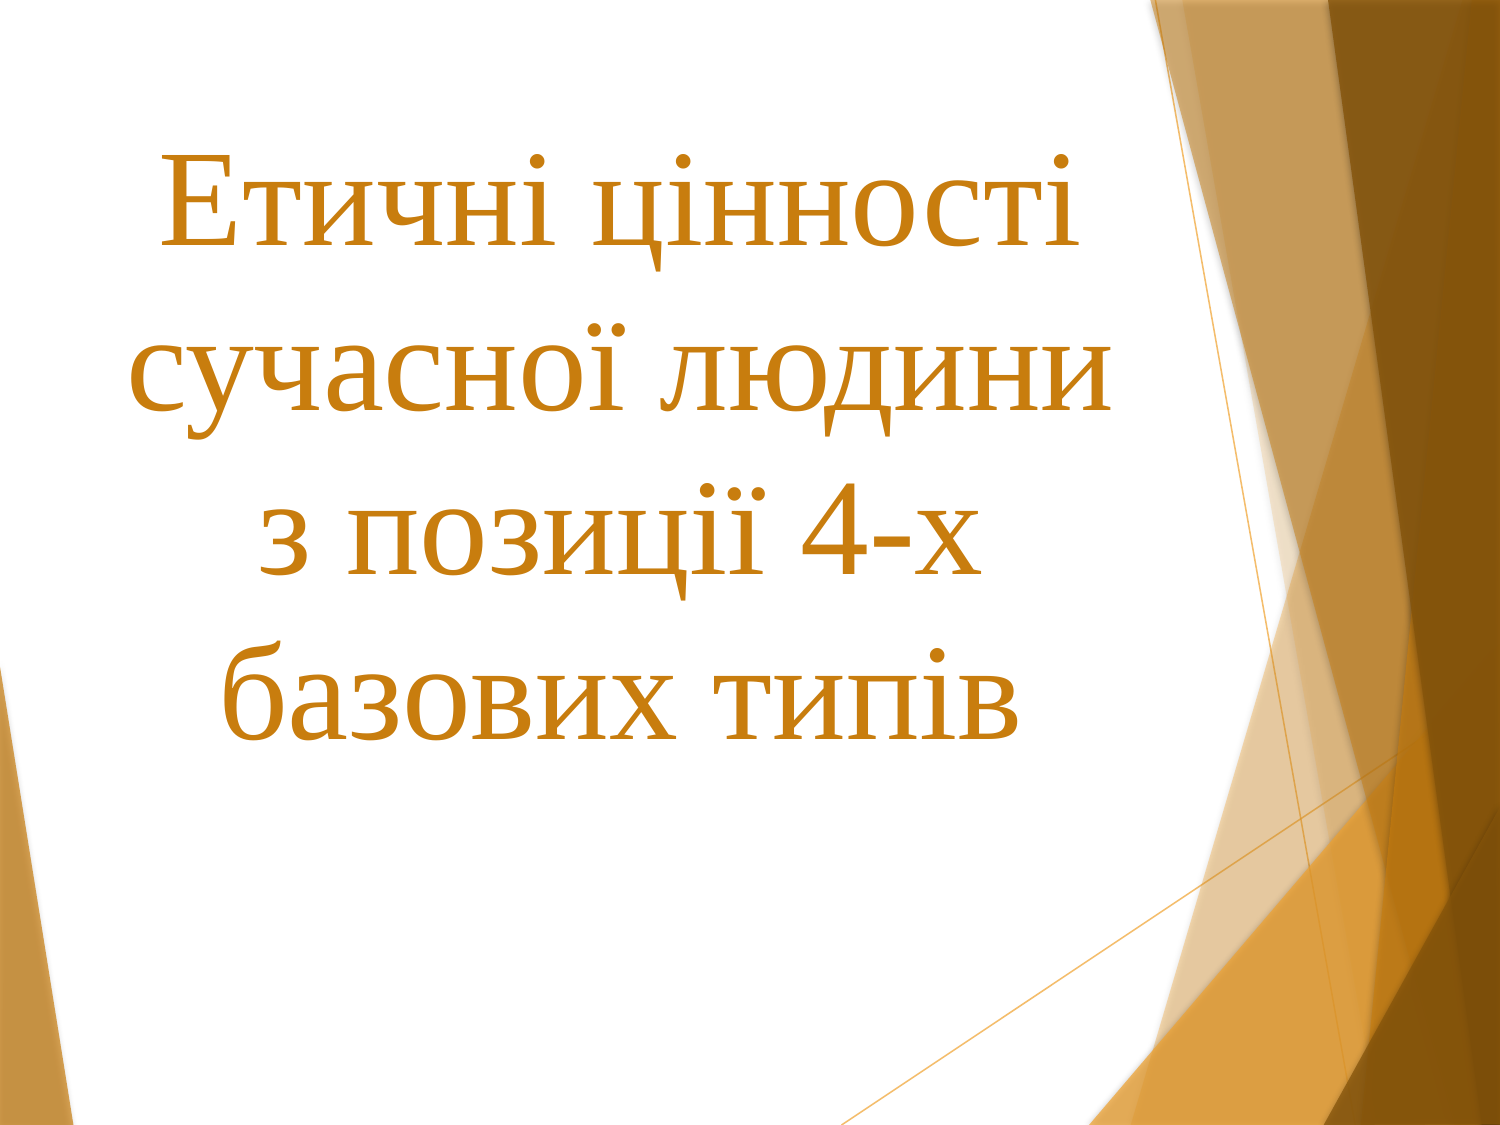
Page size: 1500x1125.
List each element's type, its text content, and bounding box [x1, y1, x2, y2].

title Етичні цінності сучасної людини з позиції 4-х базових типів [99, 99, 1142, 317]
